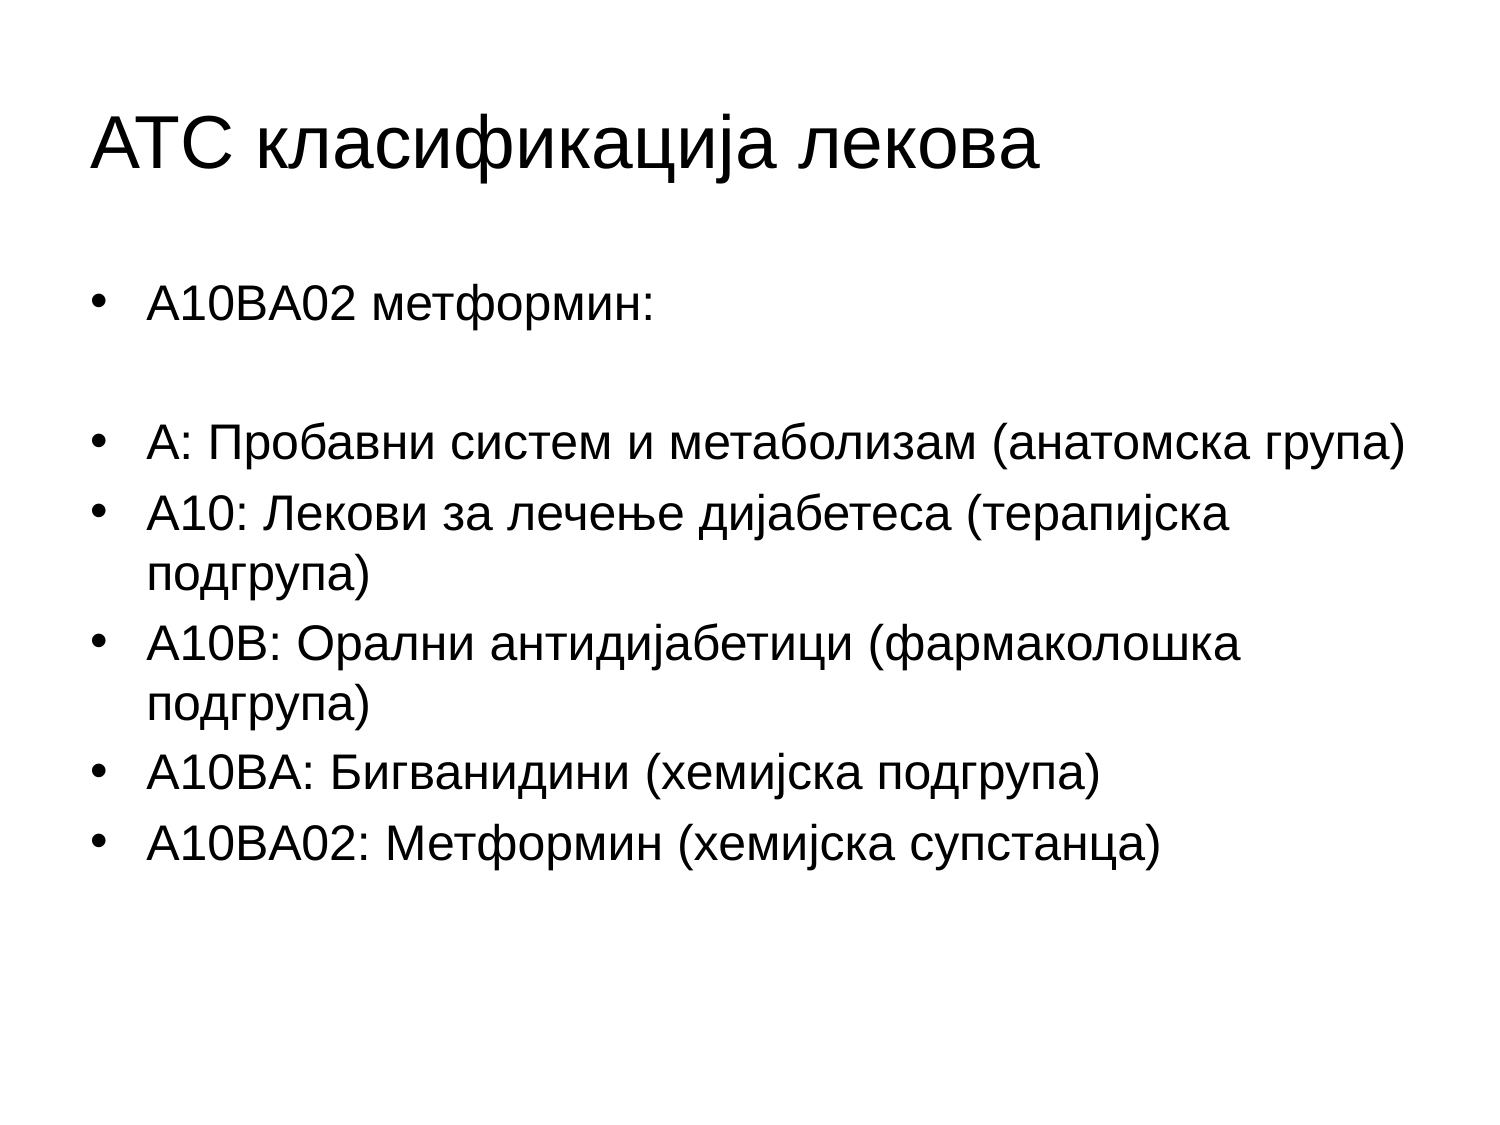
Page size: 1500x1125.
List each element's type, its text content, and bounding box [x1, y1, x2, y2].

list A10BA02 метформин: A: Пробавни систем и метаболизам (анатомска група) А10: Лекови за лечење дијабетеса (терапијска подгрупа) А10B: Орални антидијабетици (фармаколошка подгрупа) А10BА: Бигванидини (хемијска подгрупа) А10BА02: Метформин (хемијска супстанца) [75, 262, 1425, 1005]
title ATC класификација лекова [75, 45, 1425, 233]
